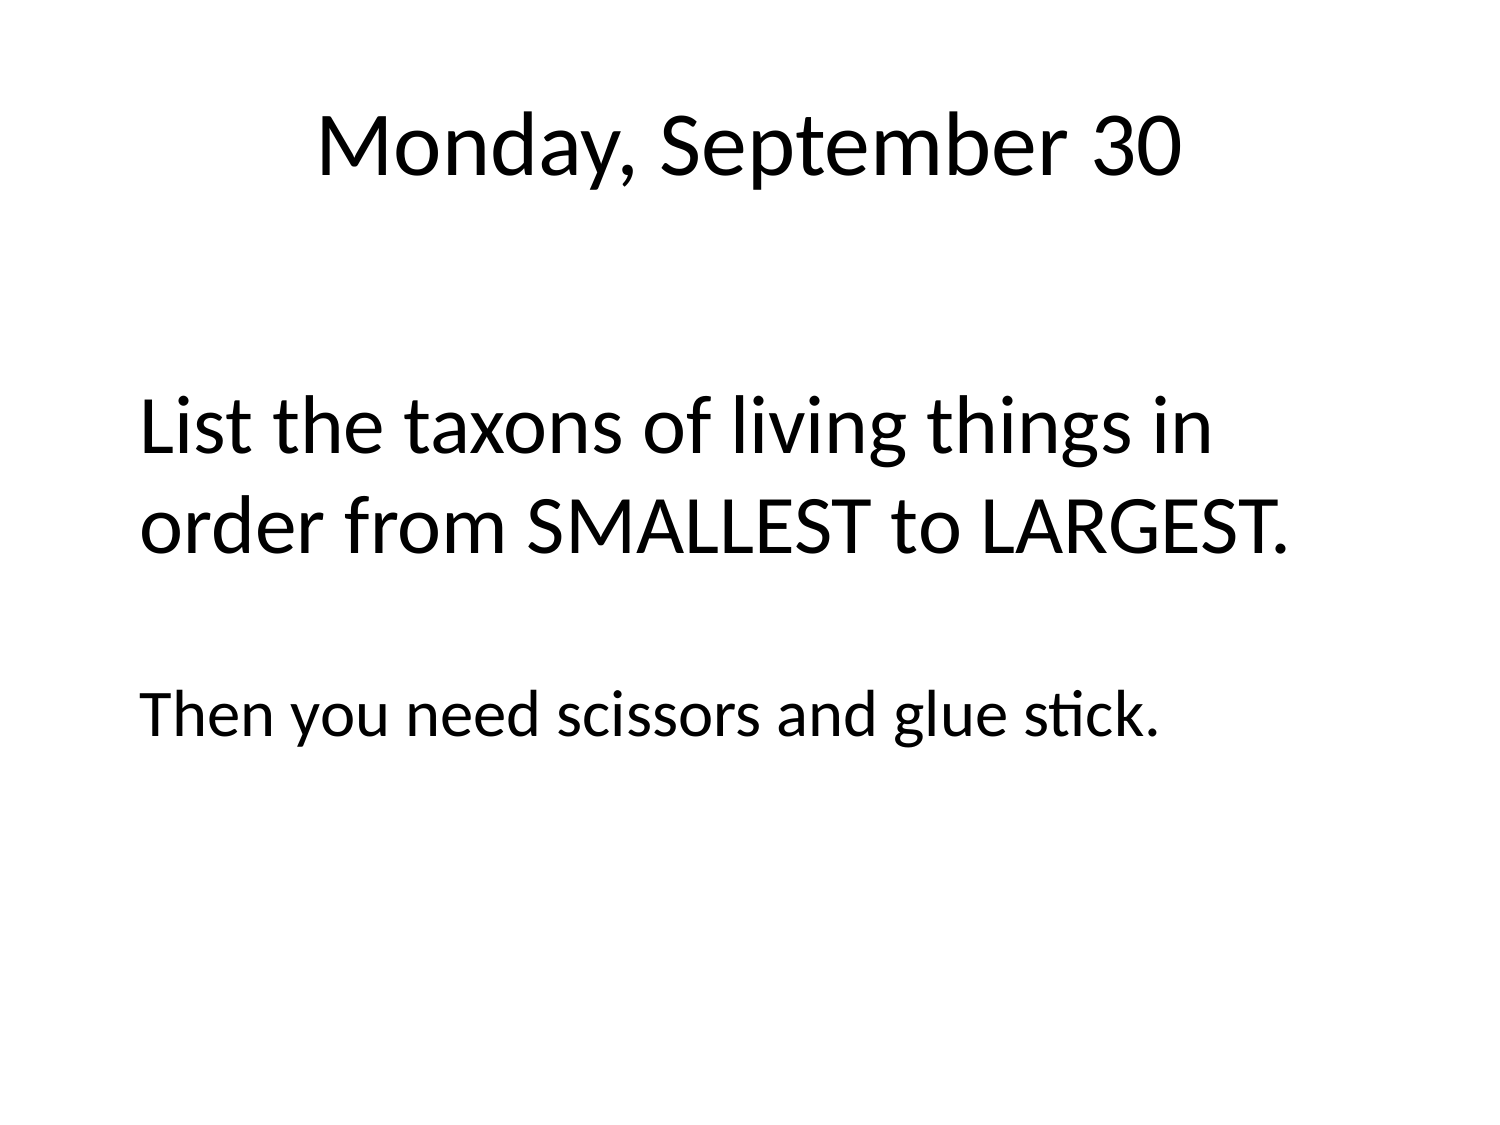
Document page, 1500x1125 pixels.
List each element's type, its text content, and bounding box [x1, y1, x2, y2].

text_box List the taxons of living things in order from SMALLEST to LARGEST. Then you need scissors and glue stick. [125, 362, 1350, 758]
title Monday, September 30 [75, 45, 1425, 233]
